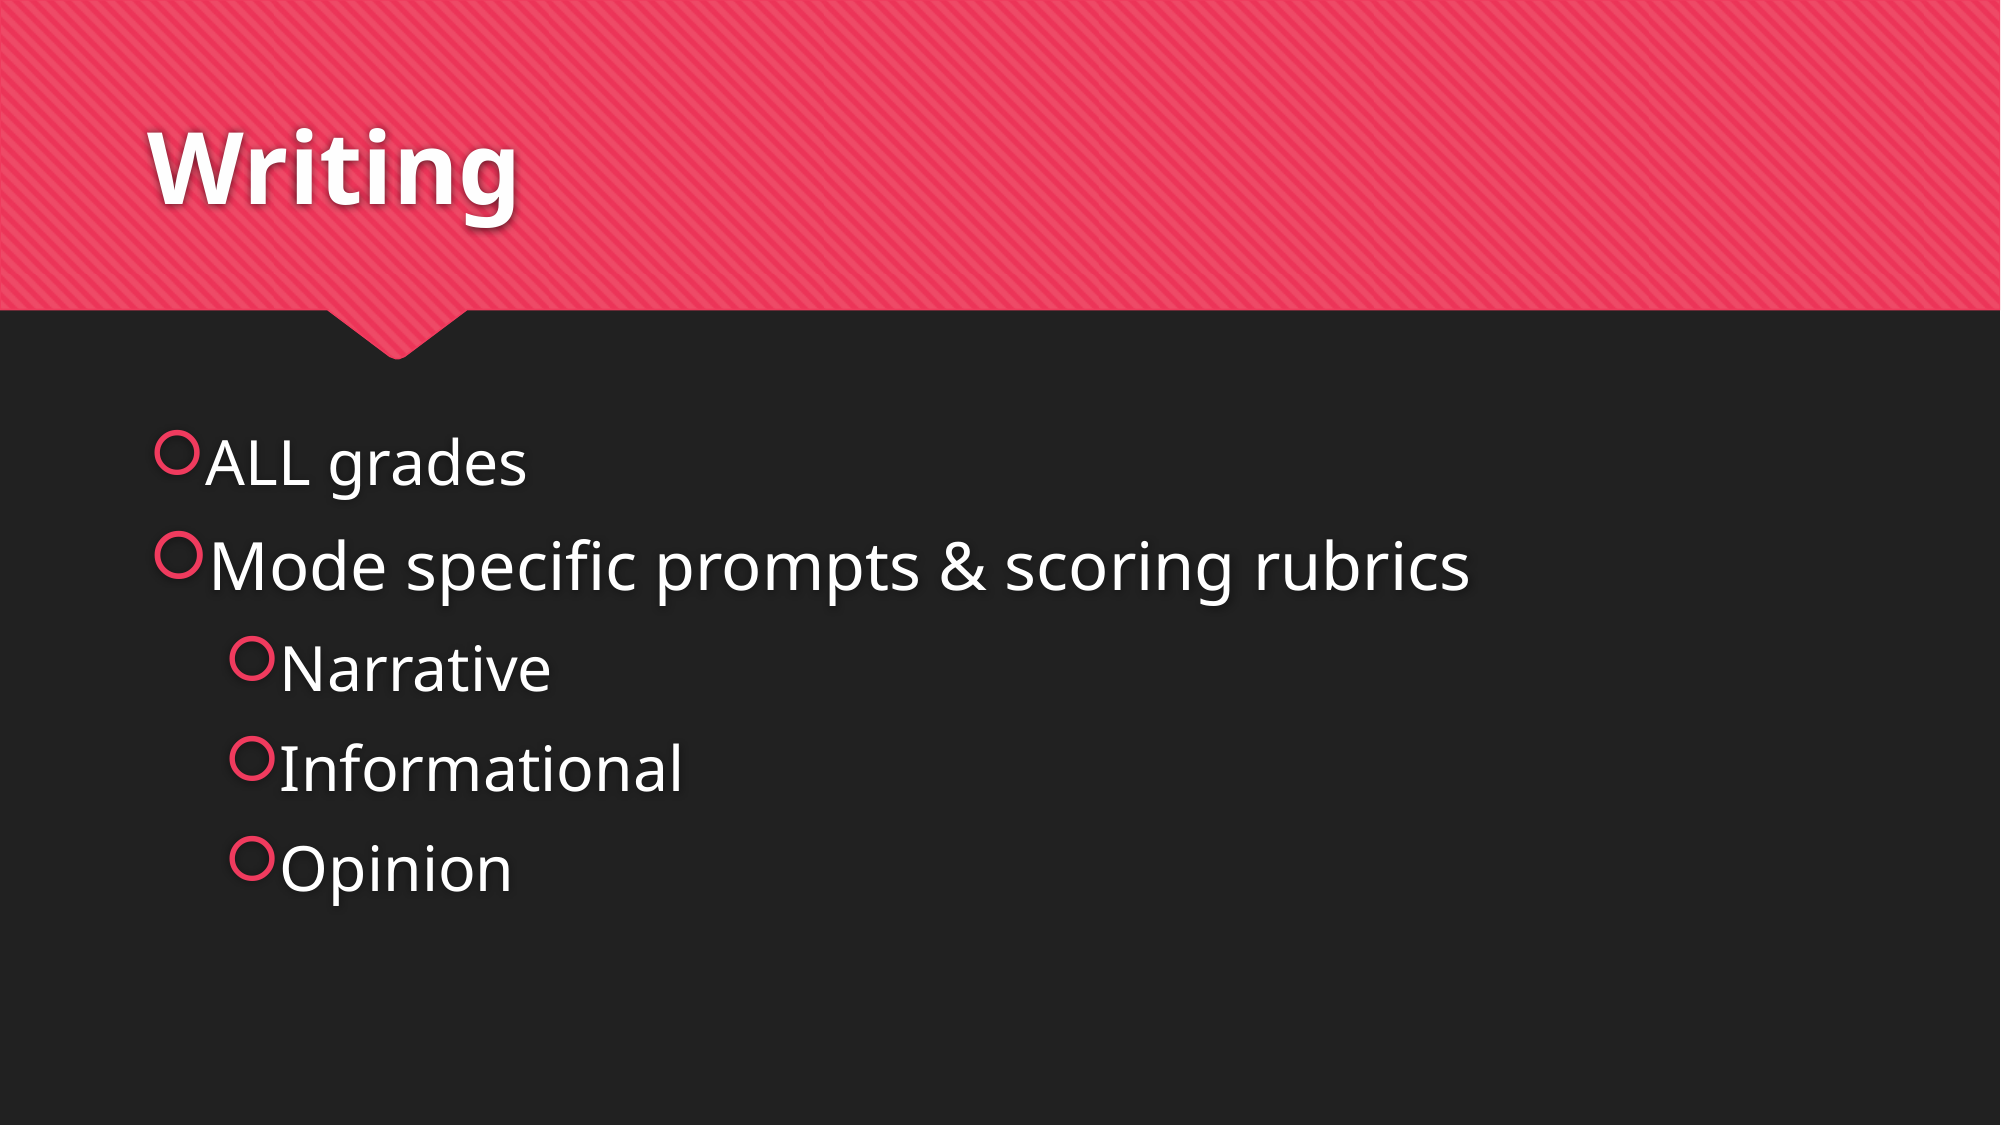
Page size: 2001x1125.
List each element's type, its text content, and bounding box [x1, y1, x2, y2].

list ALL grades Mode specific prompts & scoring rubrics Narrative Informational Opinion [134, 364, 1866, 1069]
title Writing [132, 73, 1868, 233]
